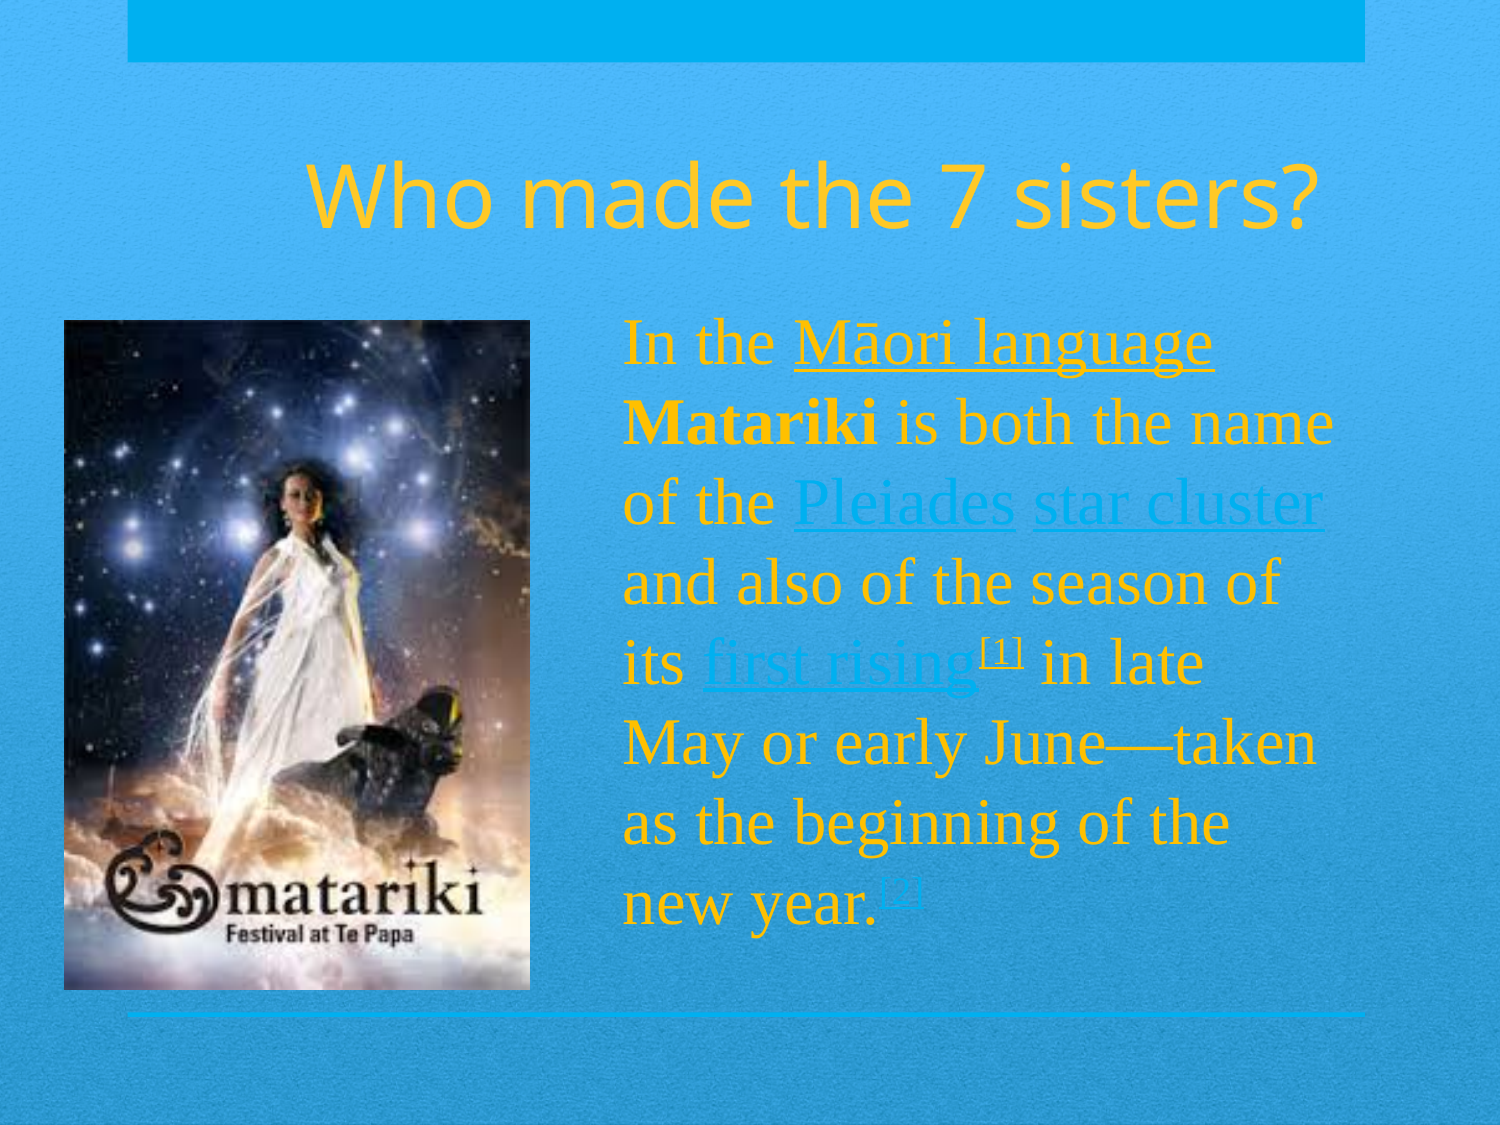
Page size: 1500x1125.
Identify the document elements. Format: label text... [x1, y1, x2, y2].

text_box In the Māori language Matariki is both the name of the Pleiades star cluster and also of the season of its first rising[1] in late May or early June—taken as the beginning of the new year.[2] [607, 290, 1358, 946]
title Who made the 7 sisters? [289, 66, 1359, 254]
picture [64, 320, 531, 990]
